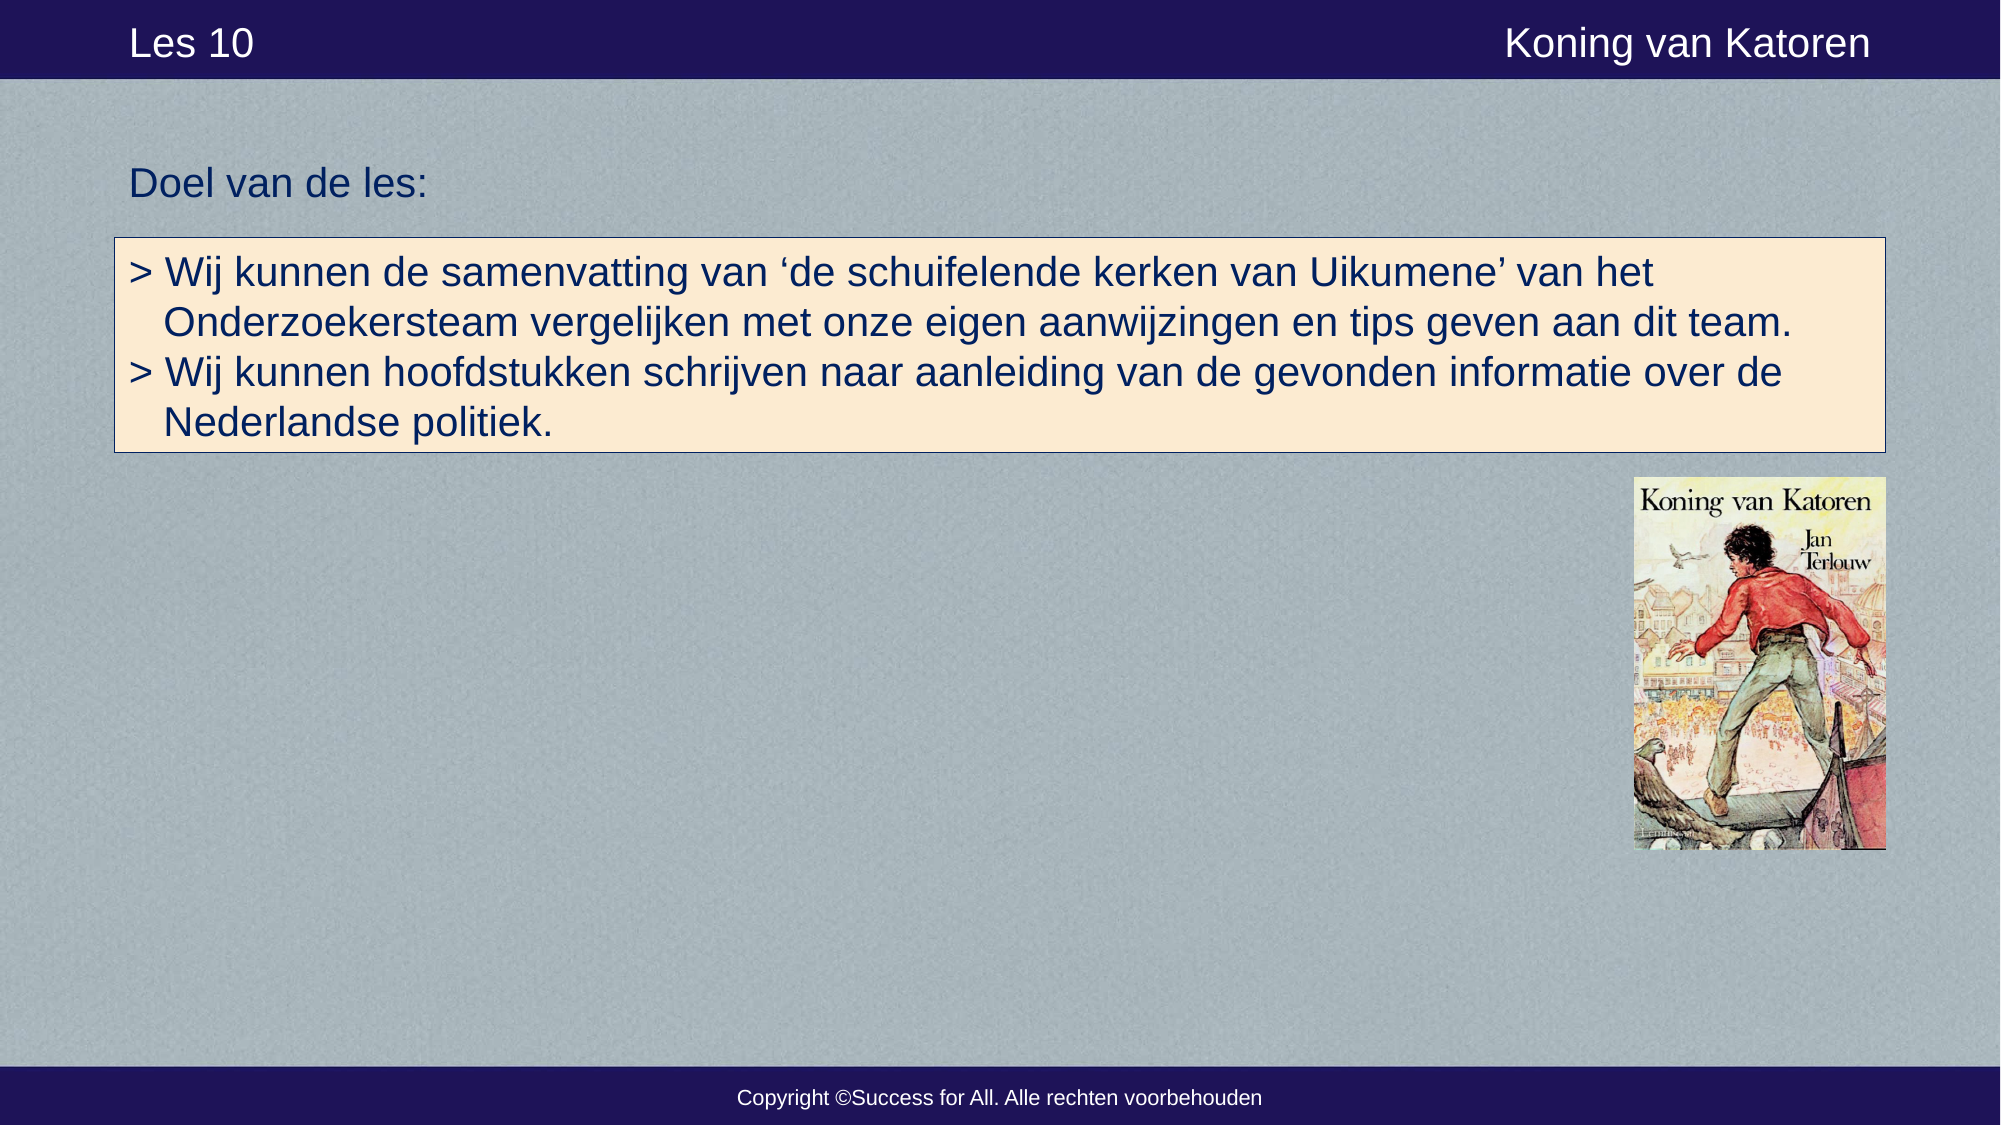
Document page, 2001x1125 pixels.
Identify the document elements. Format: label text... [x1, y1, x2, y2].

text_box > Wij kunnen de samenvatting van ‘de schuifelende kerken van Uikumene’ van het Onderzoekersteam vergelijken met onze eigen aanwijzingen en tips geven aan dit team. > Wij kunnen hoofdstukken schrijven naar aanleiding van de gevonden informatie over de Nederlandse politiek. [114, 237, 1886, 453]
text_box Copyright ©Success for All. Alle rechten voorbehouden [0, 1076, 2000, 1125]
text_box Doel van de les: [113, 148, 1635, 214]
text_box Les 10 [114, 8, 354, 73]
text_box Koning van Katoren [999, 8, 1886, 73]
picture [0, 0, 2001, 1125]
